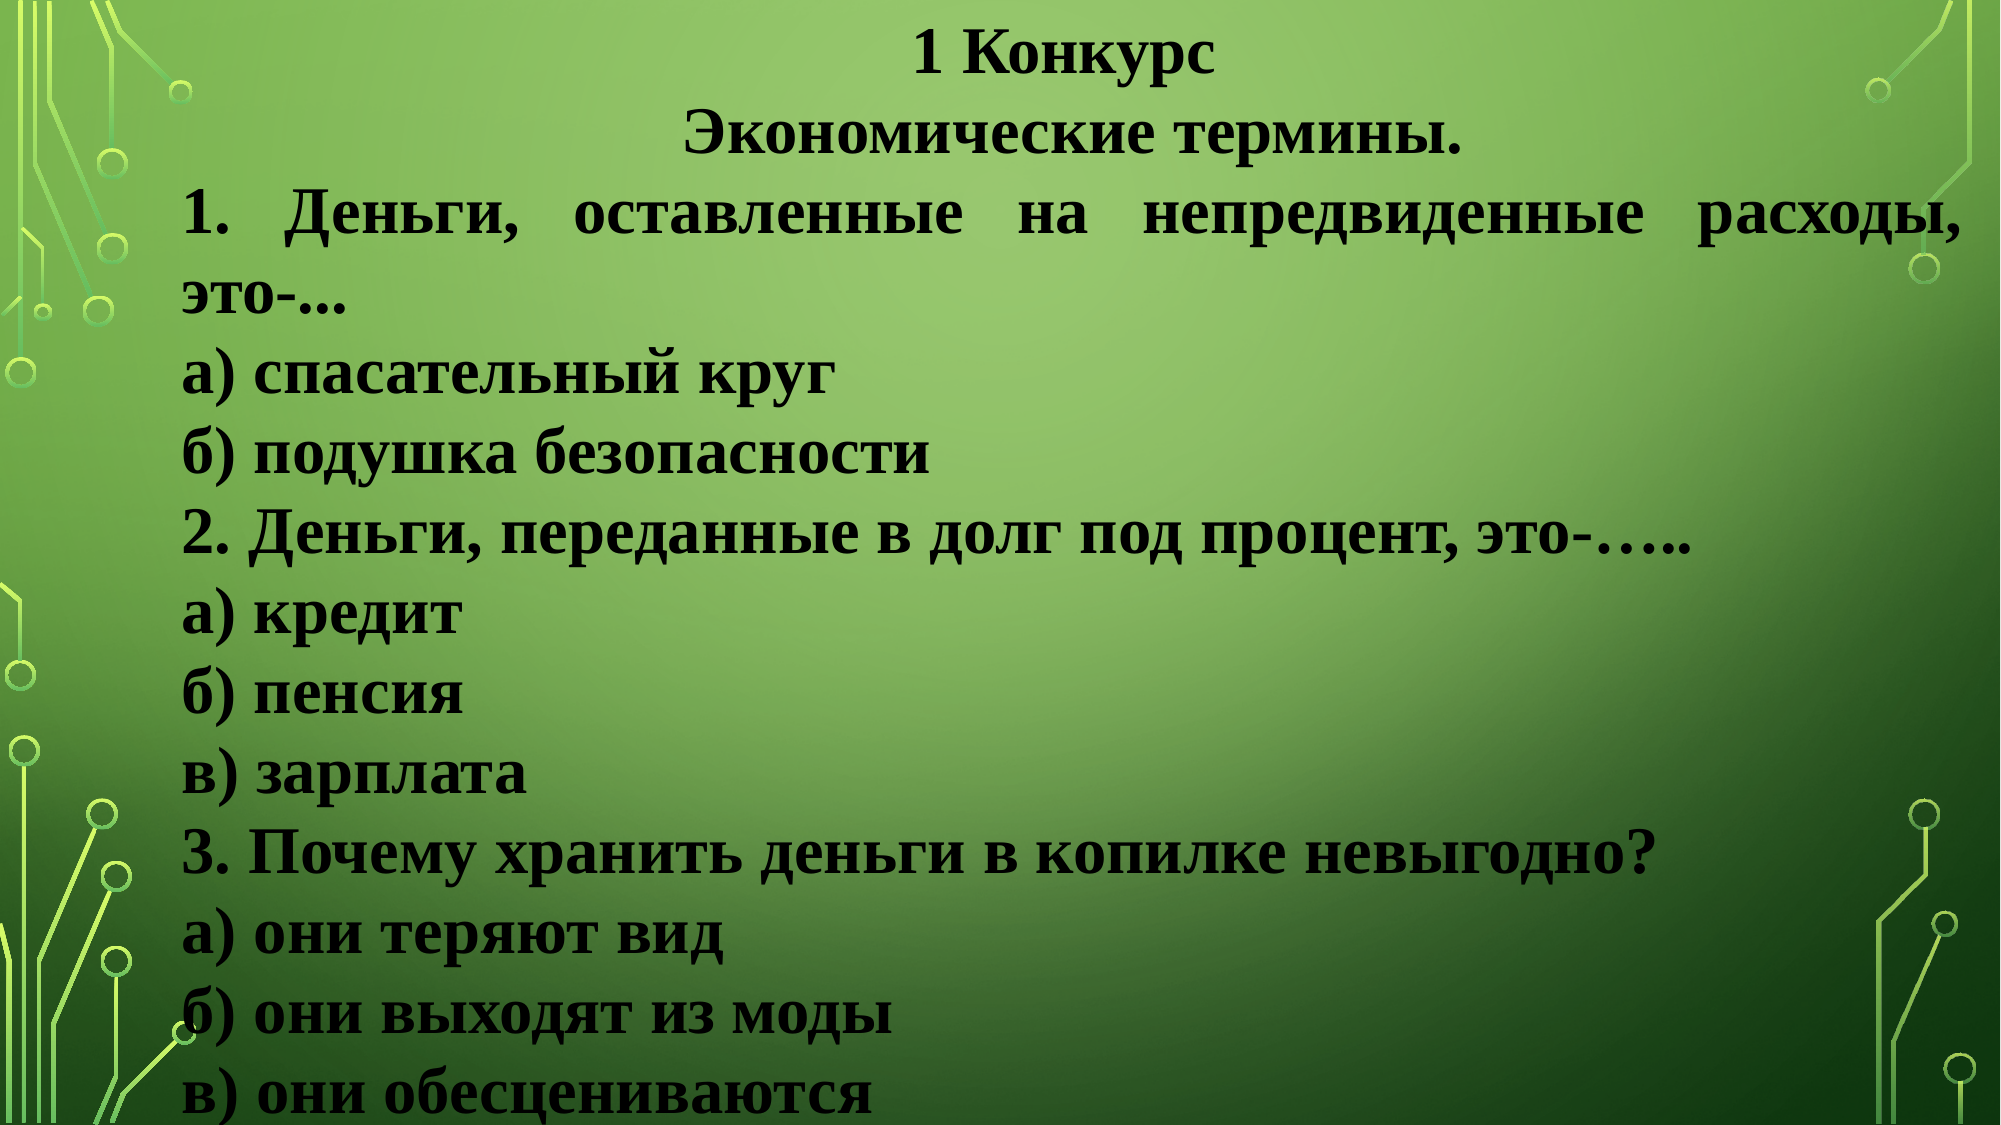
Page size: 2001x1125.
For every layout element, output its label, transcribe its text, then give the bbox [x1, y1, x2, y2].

text_box 1 Конкурс Экономические термины. 1. Деньги, оставленные на непредвиденные расходы, это-... а) спасательный круг б) подушка безопасности 2. Деньги, переданные в долг под процент, это-….. а) кредит б) пенсия в) зарплата 3. Почему хранить деньги в копилке невыгодно? а) они теряют вид б) они выходят из моды в) они обесцениваются [166, 0, 1979, 1125]
